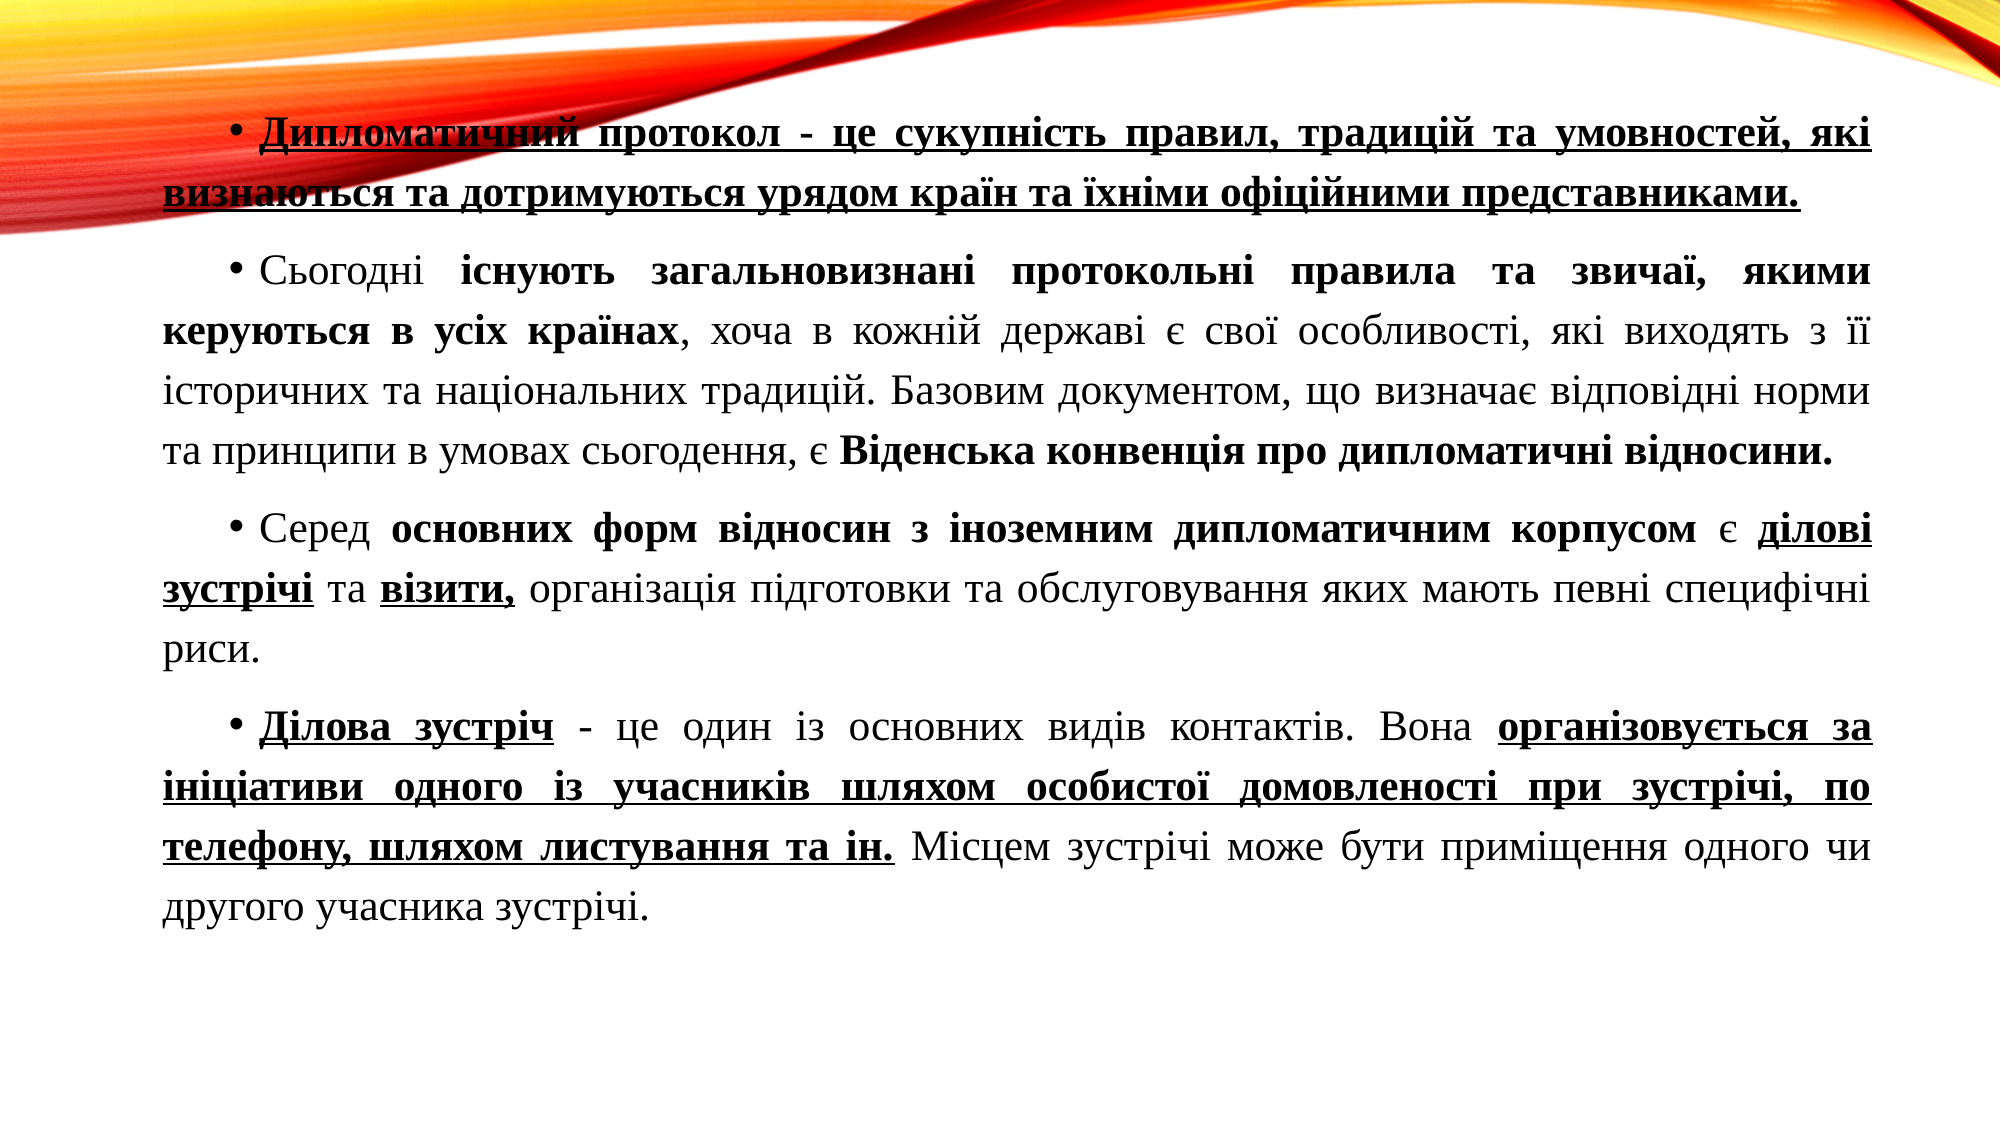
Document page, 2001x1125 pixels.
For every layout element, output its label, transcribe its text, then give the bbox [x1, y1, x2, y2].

list Дипломатичний протокол - це сукупність правил, традицій та умовностей, які визнаються та дотримуються урядом країн та їхніми офіційними представниками. Сьогодні існують загальновизнані протокольні правила та звичаї, якими керуються в усіх країнах, хоча в кожній державі є свої особливості, які виходять з її історичних та національних традицій. Базовим документом, що визначає відповідні норми та принципи в умовах сьогодення, є Віденська конвенція про дипломатичні відносини. Серед основних форм відносин з іноземним дипломатичним корпусом є ділові зустрічі та візити, організація підготовки та обслуговування яких мають певні специфічні риси. Ділова зустріч - це один із основних видів контактів. Вона організовується за ініціативи одного із учасників шляхом особистої домовленості при зустрічі, по телефону, шляхом листування та ін. Місцем зустрічі може бути приміщення одного чи другого учасника зустрічі. [112, 87, 1888, 1021]
picture [0, 0, 2000, 237]
